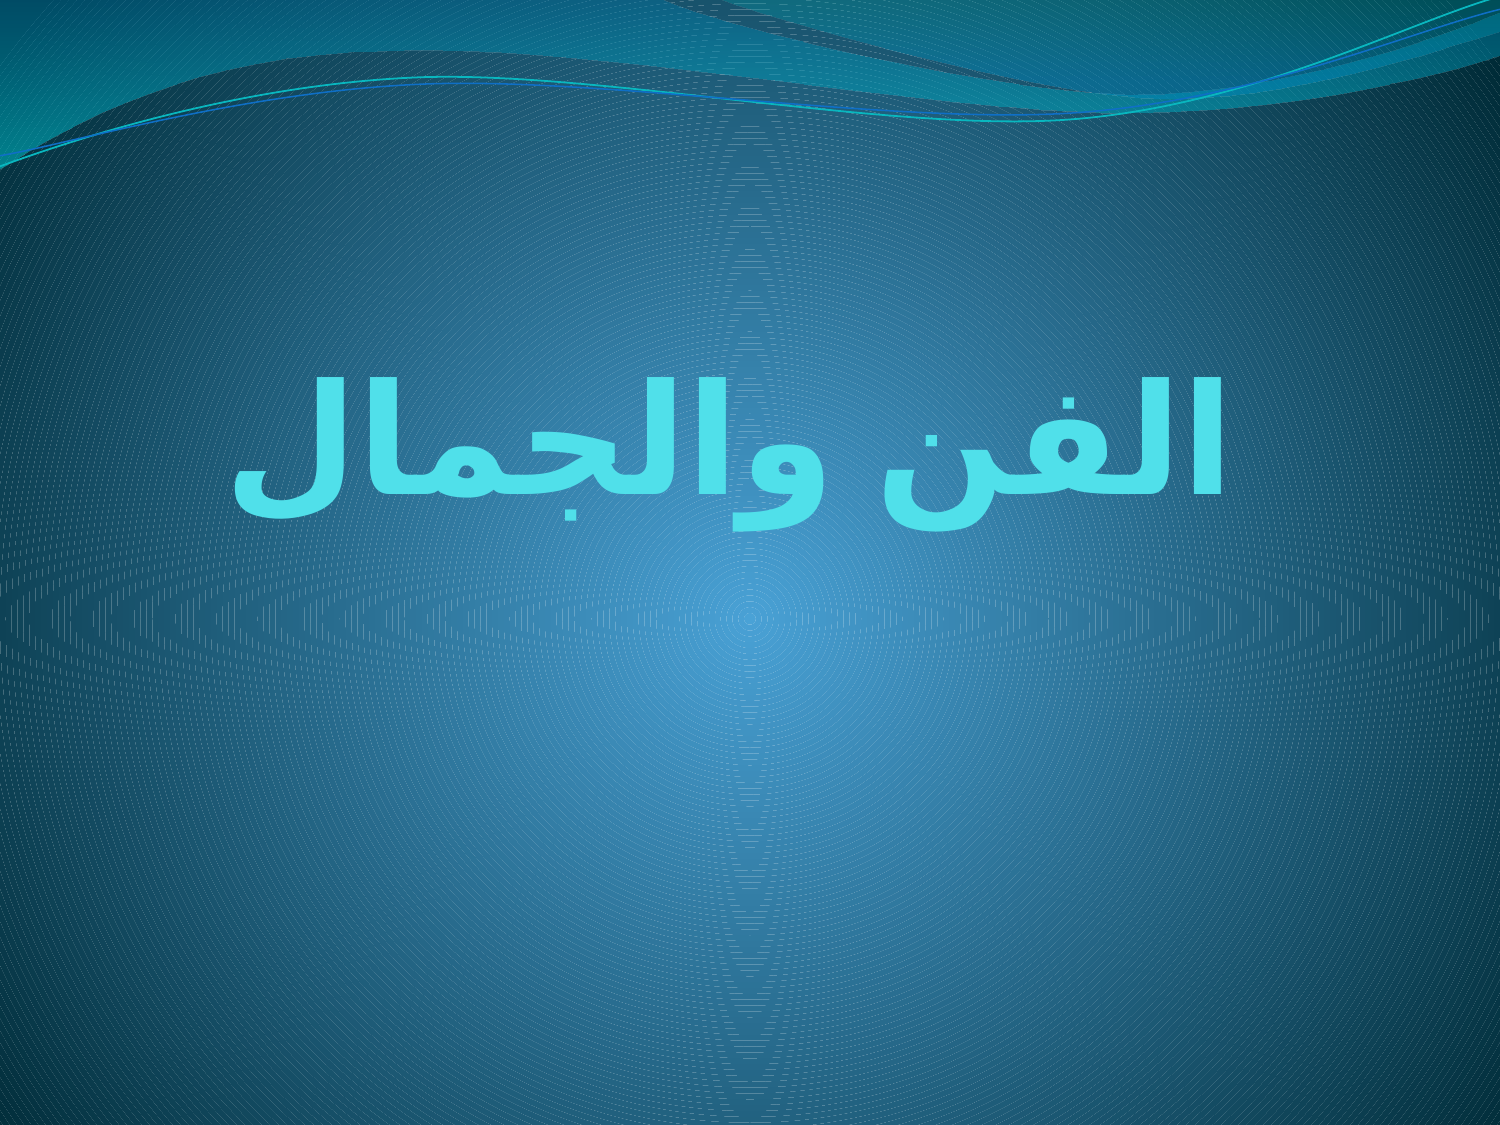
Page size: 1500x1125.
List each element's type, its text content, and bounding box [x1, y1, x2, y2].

title الفن والجمال [87, 224, 1376, 525]
